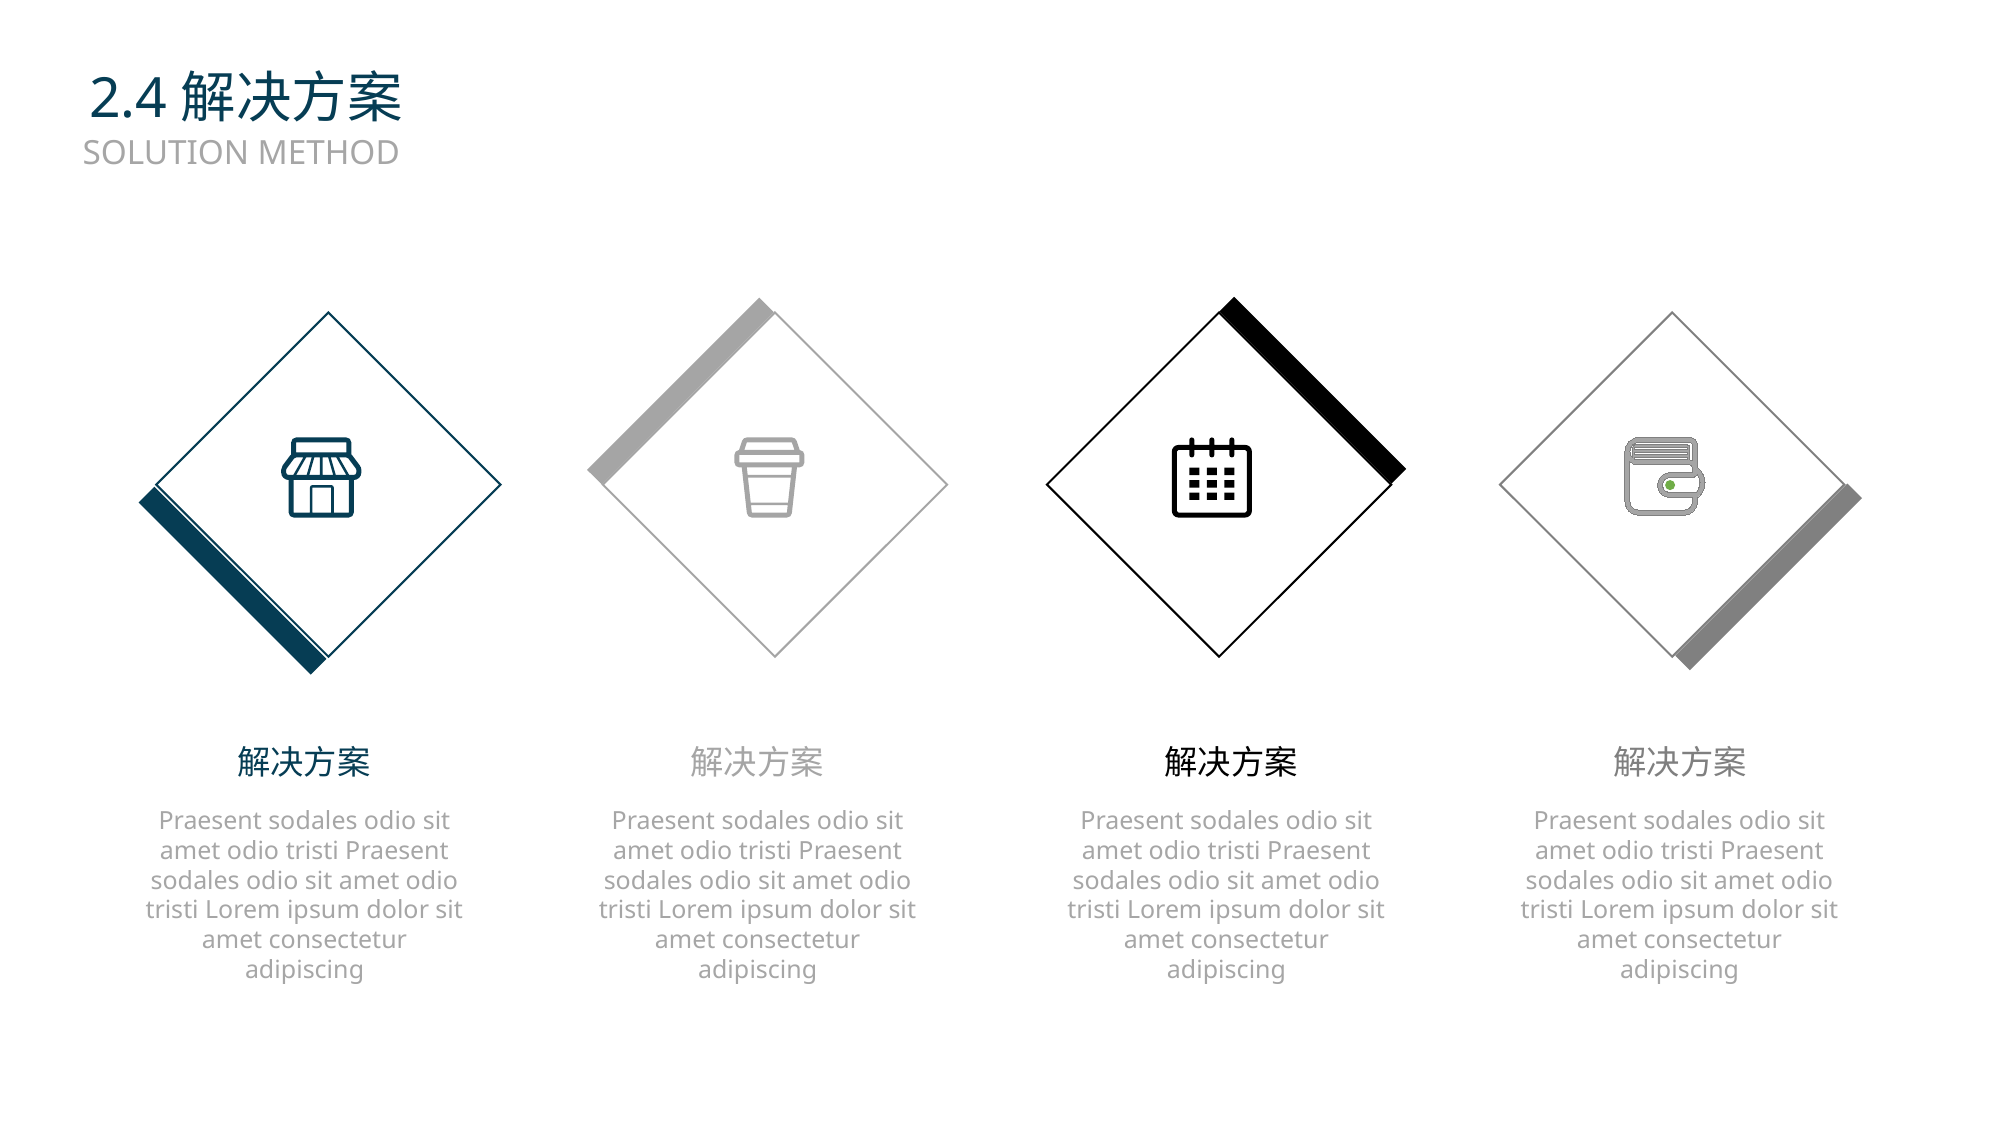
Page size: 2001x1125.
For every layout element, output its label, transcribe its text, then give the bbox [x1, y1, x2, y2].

text_box [1206, 480, 1217, 488]
text_box [1045, 312, 1393, 659]
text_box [124, 362, 485, 964]
text_box [1189, 492, 1200, 500]
text_box SOLUTION METHOD [67, 124, 415, 179]
text_box 2.4解决方案 [74, 54, 418, 136]
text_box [1499, 362, 1891, 964]
text_box [1189, 467, 1200, 476]
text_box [1046, 734, 1407, 964]
text_box [1218, 295, 1408, 486]
text_box [1206, 467, 1217, 476]
text_box [1224, 480, 1235, 488]
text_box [558, 362, 938, 964]
text_box [1224, 492, 1235, 500]
text_box [1171, 437, 1252, 518]
text_box [1189, 480, 1200, 488]
text_box [1206, 492, 1217, 500]
text_box [1224, 467, 1235, 476]
